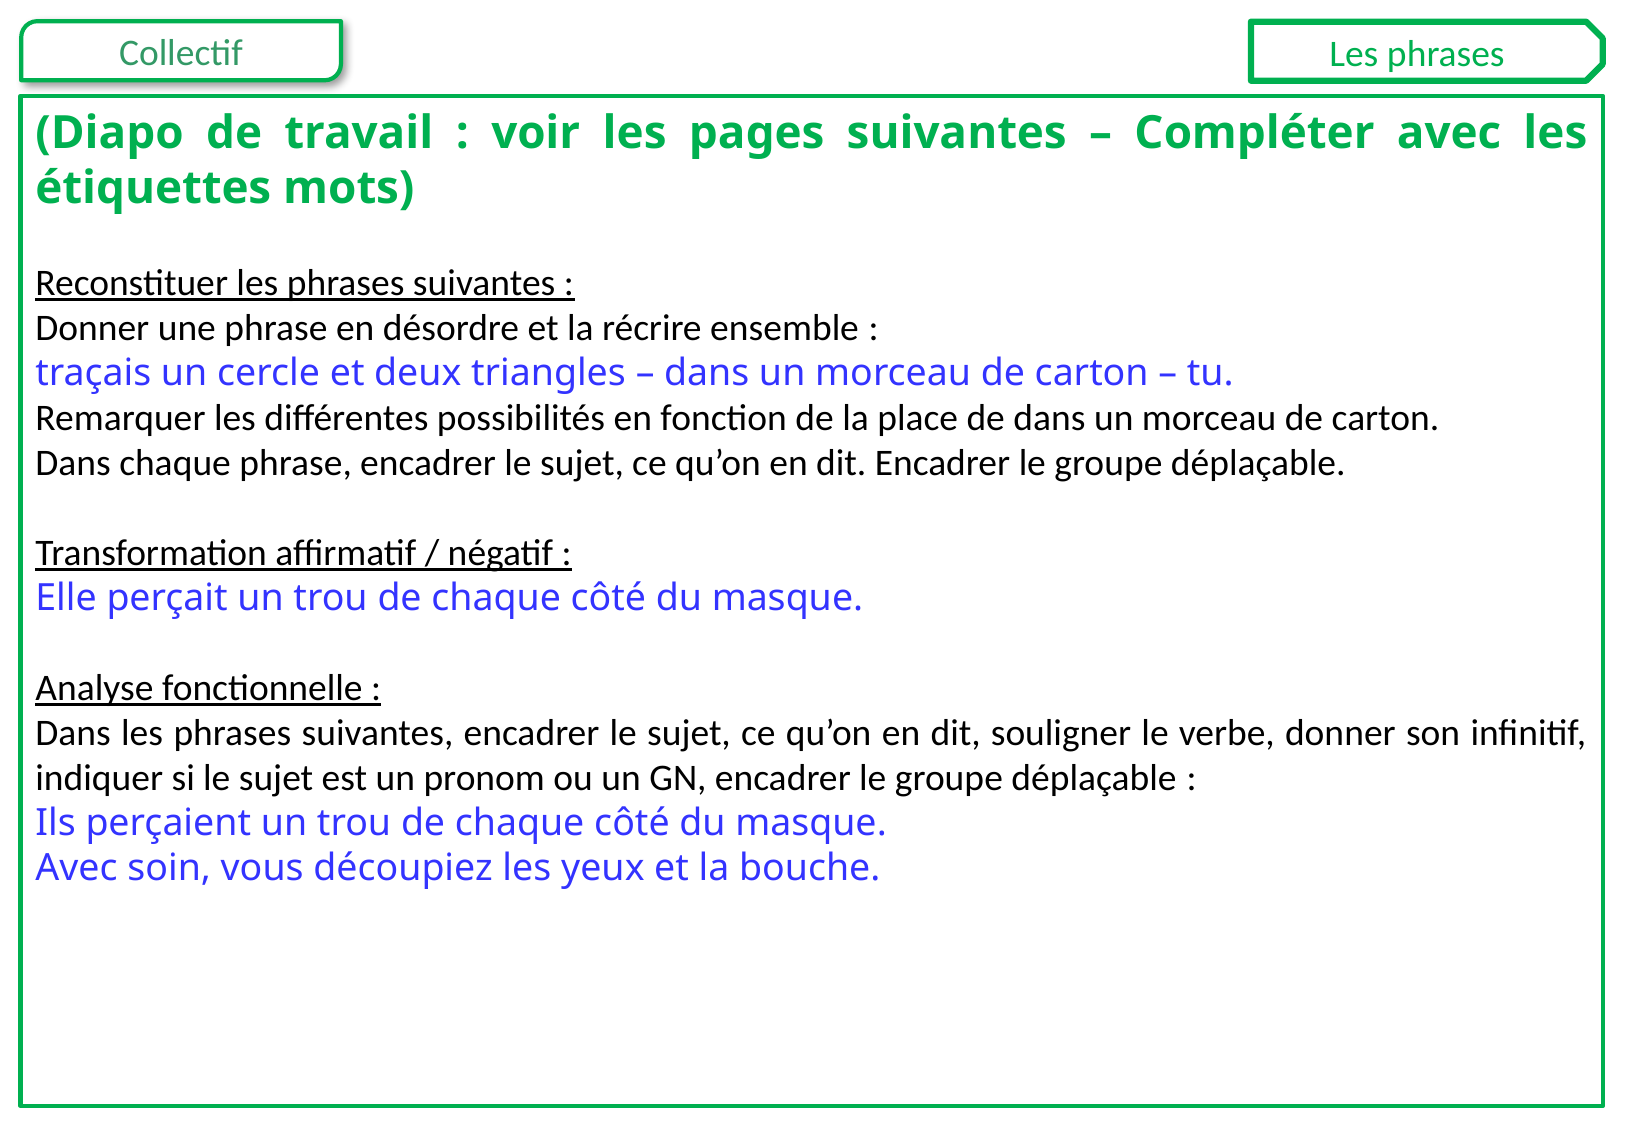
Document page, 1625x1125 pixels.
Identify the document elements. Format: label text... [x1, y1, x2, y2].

list (Diapo de travail : voir les pages suivantes – Compléter avec les étiquettes mots) Reconstituer les phrases suivantes : Donner une phrase en désordre et la récrire ensemble : traçais un cercle et deux triangles – dans un morceau de carton – tu. Remarquer les différentes possibilités en fonction de la place de dans un morceau de carton. Dans chaque phrase, encadrer le sujet, ce qu’on en dit. Encadrer le groupe déplaçable. Transformation affirmatif / négatif : Elle perçait un trou de chaque côté du masque. Analyse fonctionnelle : Dans les phrases suivantes, encadrer le sujet, ce qu’on en dit, souligner le verbe, donner son infinitif, indiquer si le sujet est un pronom ou un GN, encadrer le groupe déplaçable : Ils perçaient un trou de chaque côté du masque. Avec soin, vous découpiez les yeux et la bouche. [18, 94, 1605, 1108]
list Les phrases [1250, 21, 1584, 81]
